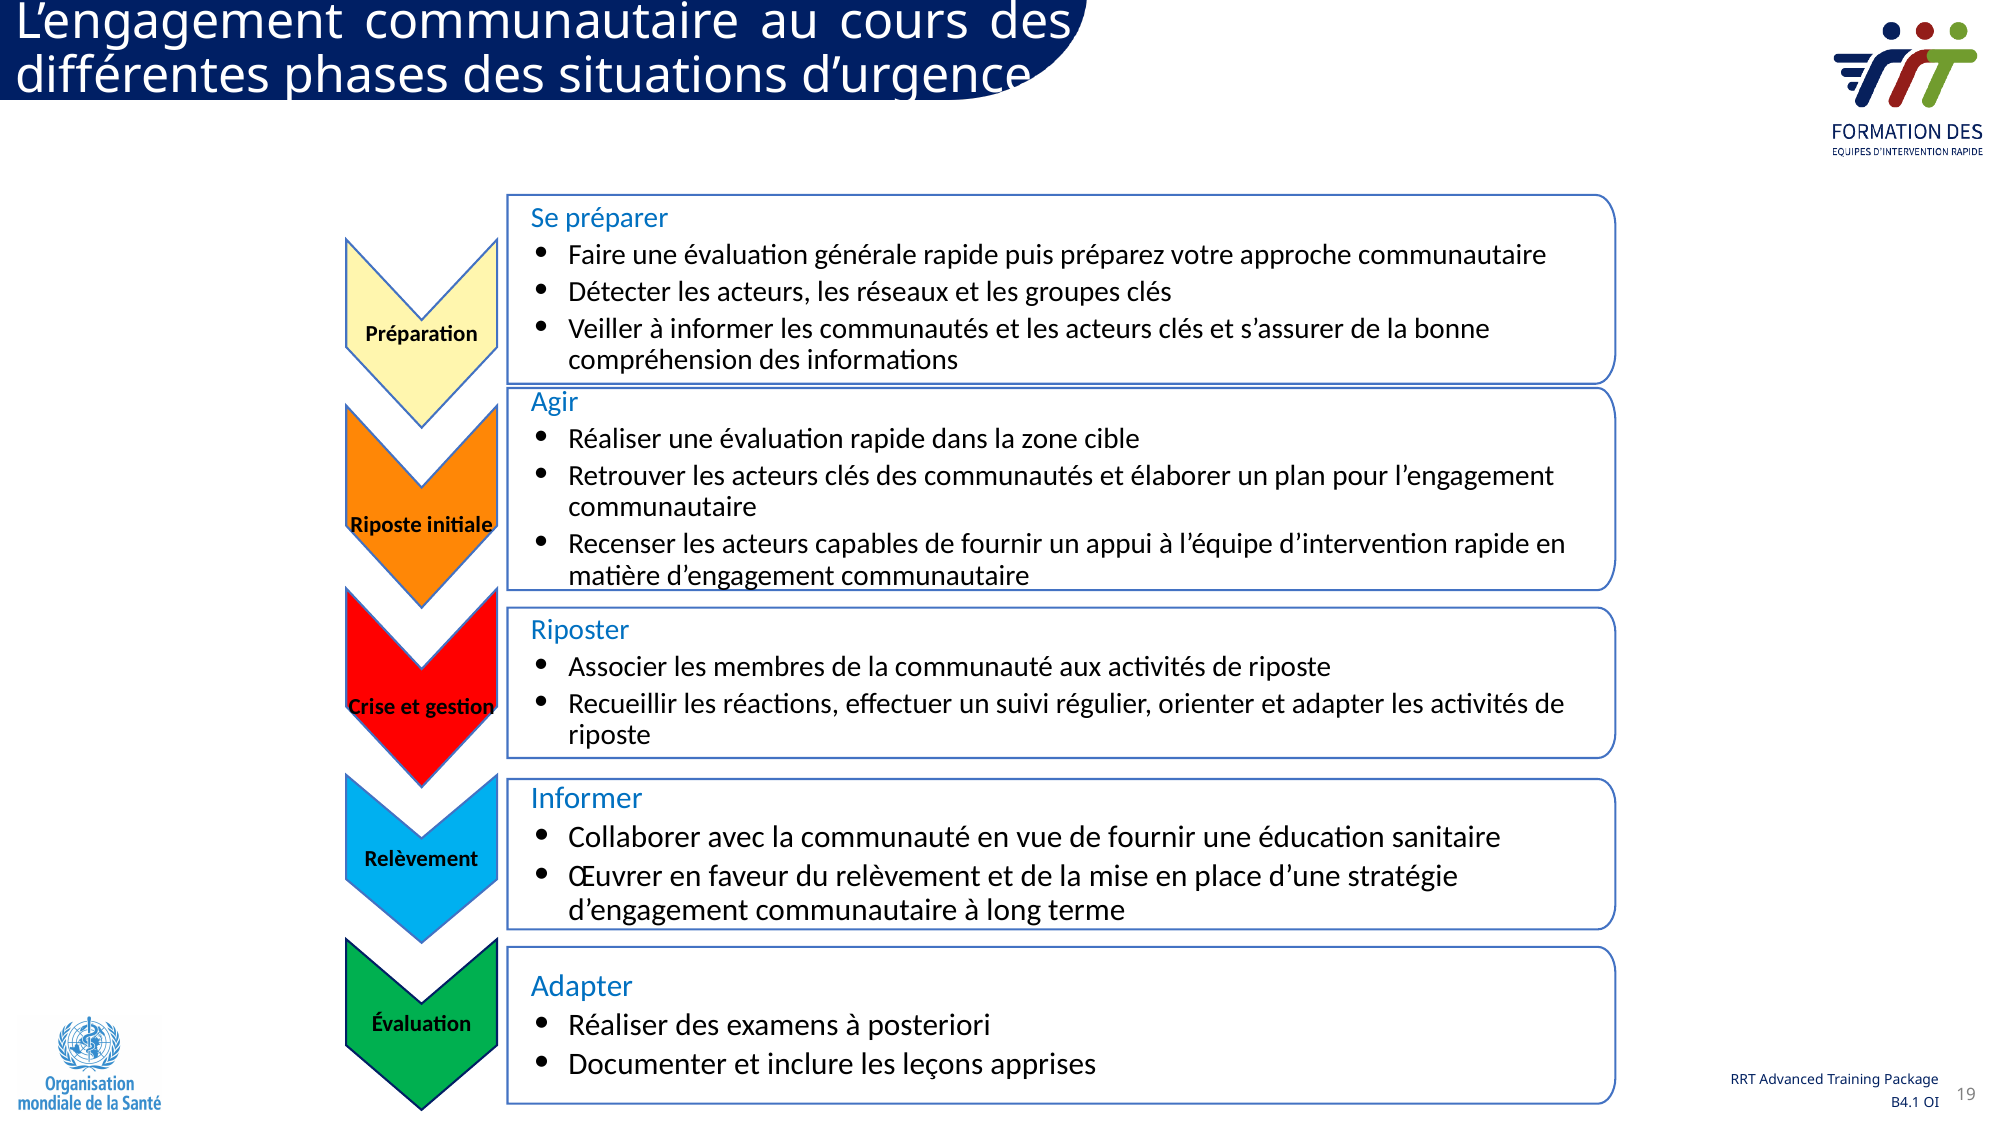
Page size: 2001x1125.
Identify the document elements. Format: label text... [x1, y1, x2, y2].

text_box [345, 943, 1616, 1111]
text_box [345, 387, 1616, 588]
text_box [345, 194, 1616, 387]
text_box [345, 588, 1616, 774]
picture [17, 1015, 162, 1111]
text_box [345, 774, 1616, 943]
picture [1832, 21, 1983, 157]
title L’engagement communautaire au cours des différentes phases des situations d’urgence [0, 0, 1089, 109]
